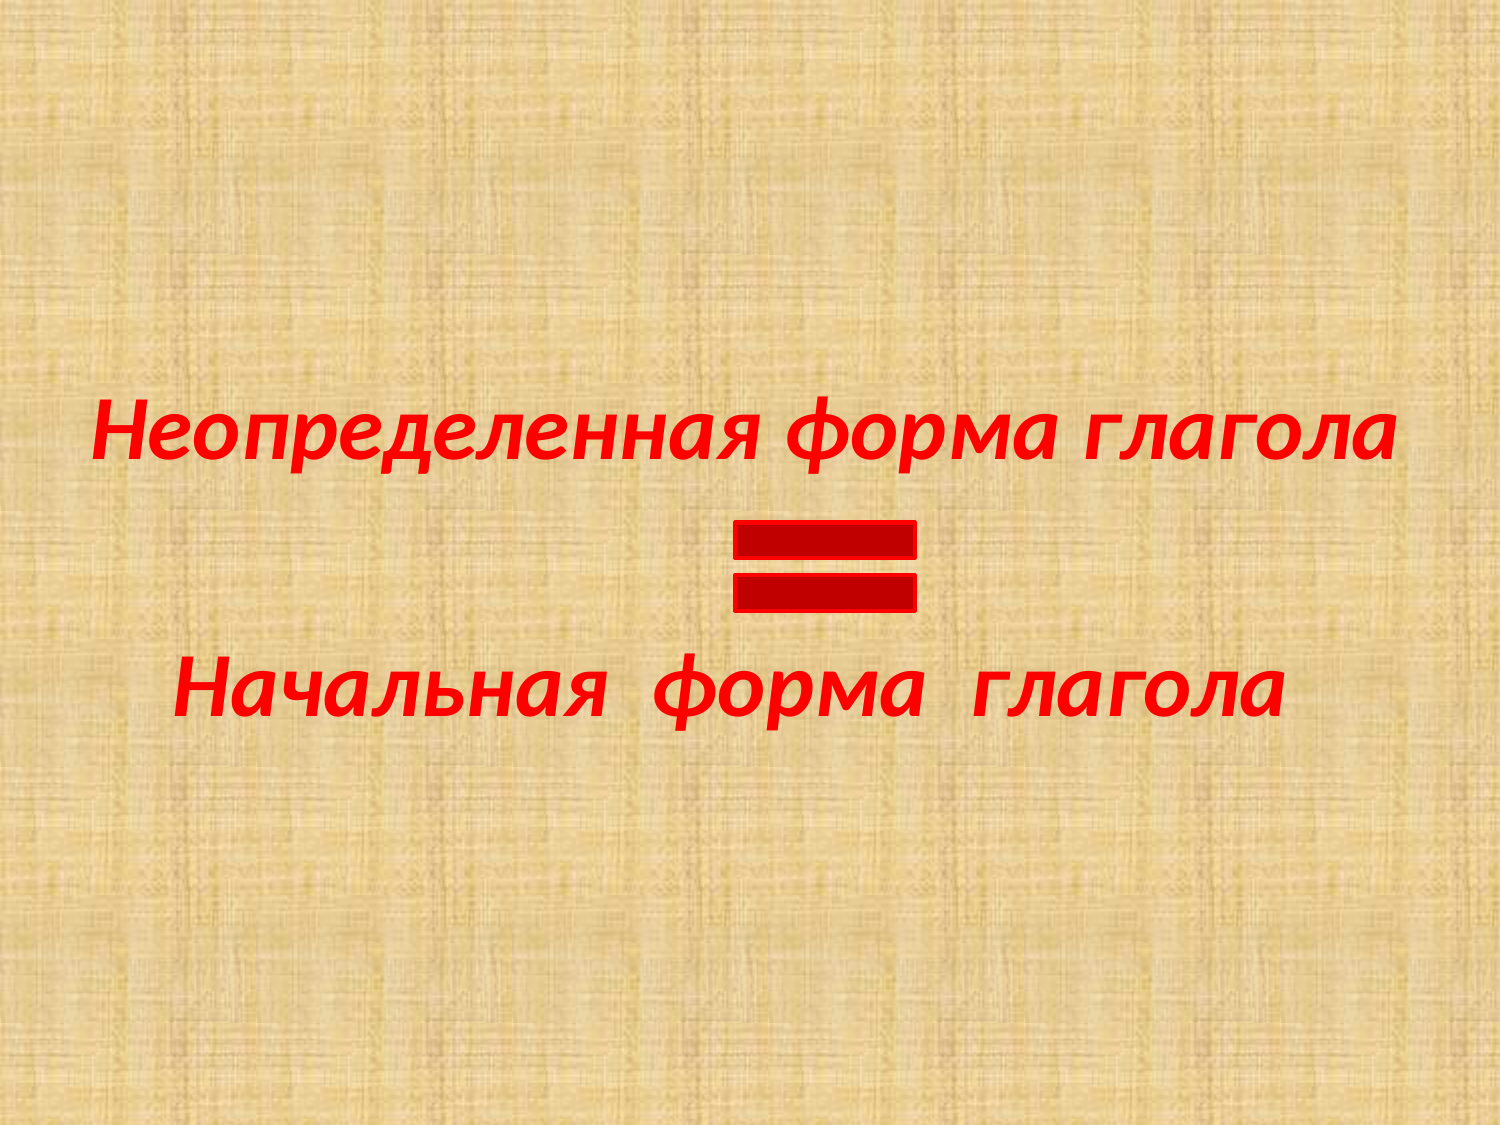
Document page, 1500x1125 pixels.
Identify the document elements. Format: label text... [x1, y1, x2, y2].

picture [0, 0, 1500, 1125]
list Неопределенная форма глагола Начальная форма глагола [75, 262, 1425, 1005]
text_box [733, 573, 917, 613]
text_box [733, 520, 917, 560]
